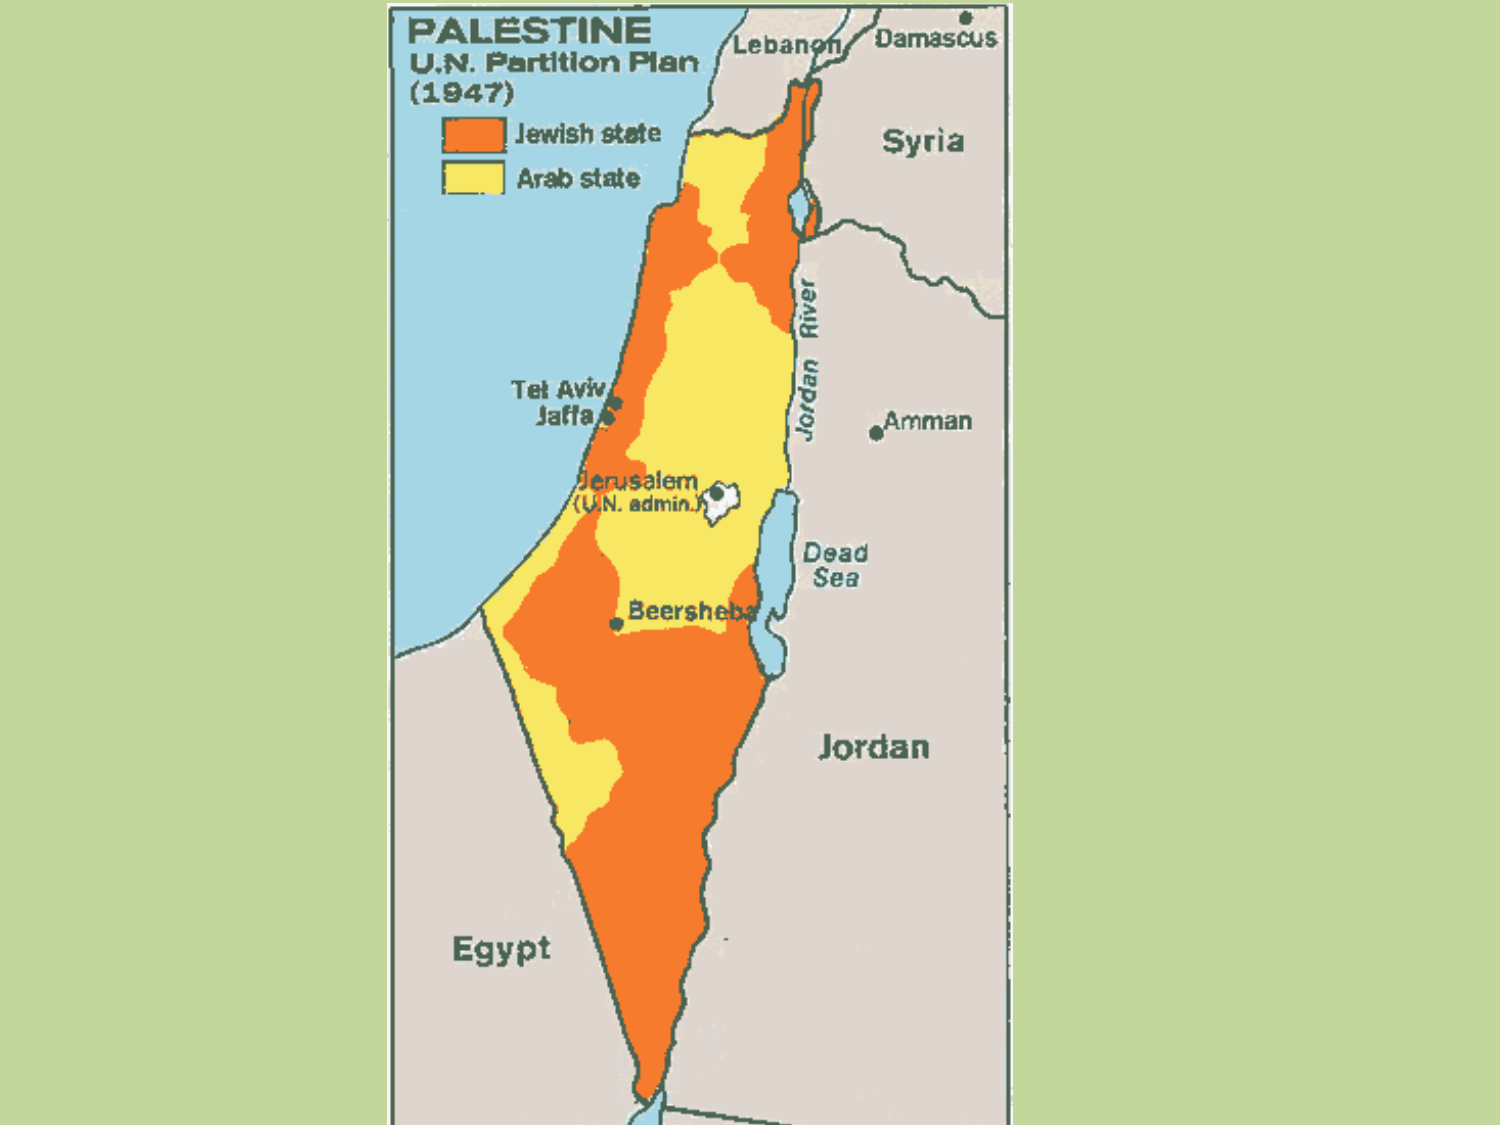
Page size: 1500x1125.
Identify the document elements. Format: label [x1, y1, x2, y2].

picture [387, 2, 1013, 1125]
